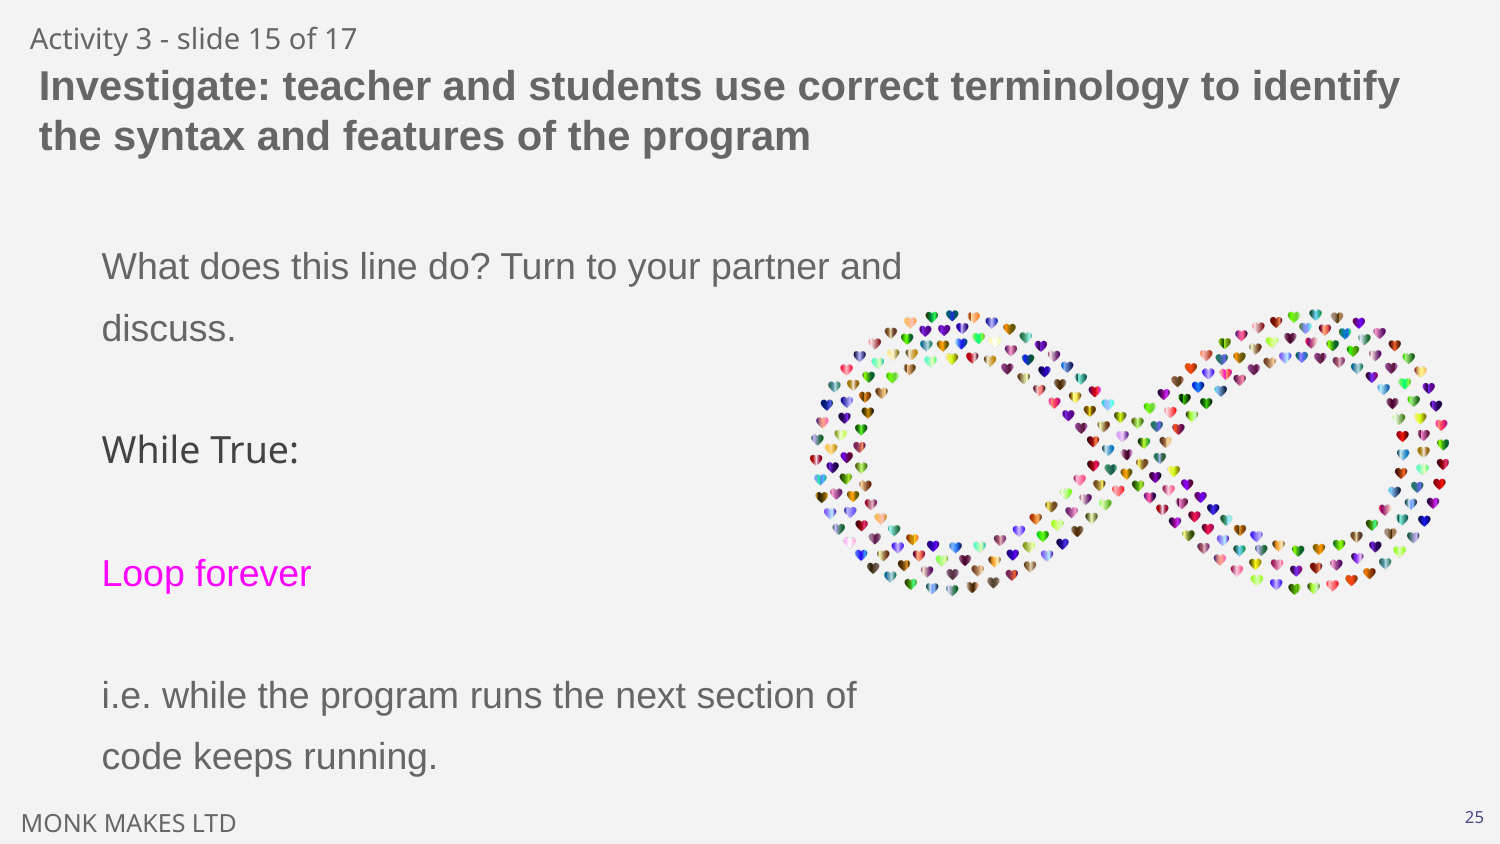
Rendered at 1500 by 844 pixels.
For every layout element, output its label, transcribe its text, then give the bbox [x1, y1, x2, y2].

text_box What does this line do? Turn to your partner and discuss. While True: Loop forever i.e. while the program runs the next section of code keeps running. [86, 211, 926, 696]
subtitle Activity 3 - slide 15 of 17 [14, 0, 1500, 52]
picture [810, 293, 1450, 614]
slide_number ‹#› [1448, 792, 1500, 844]
title Investigate: teacher and students use correct terminology to identify the syntax and features of the program [24, 52, 1422, 167]
